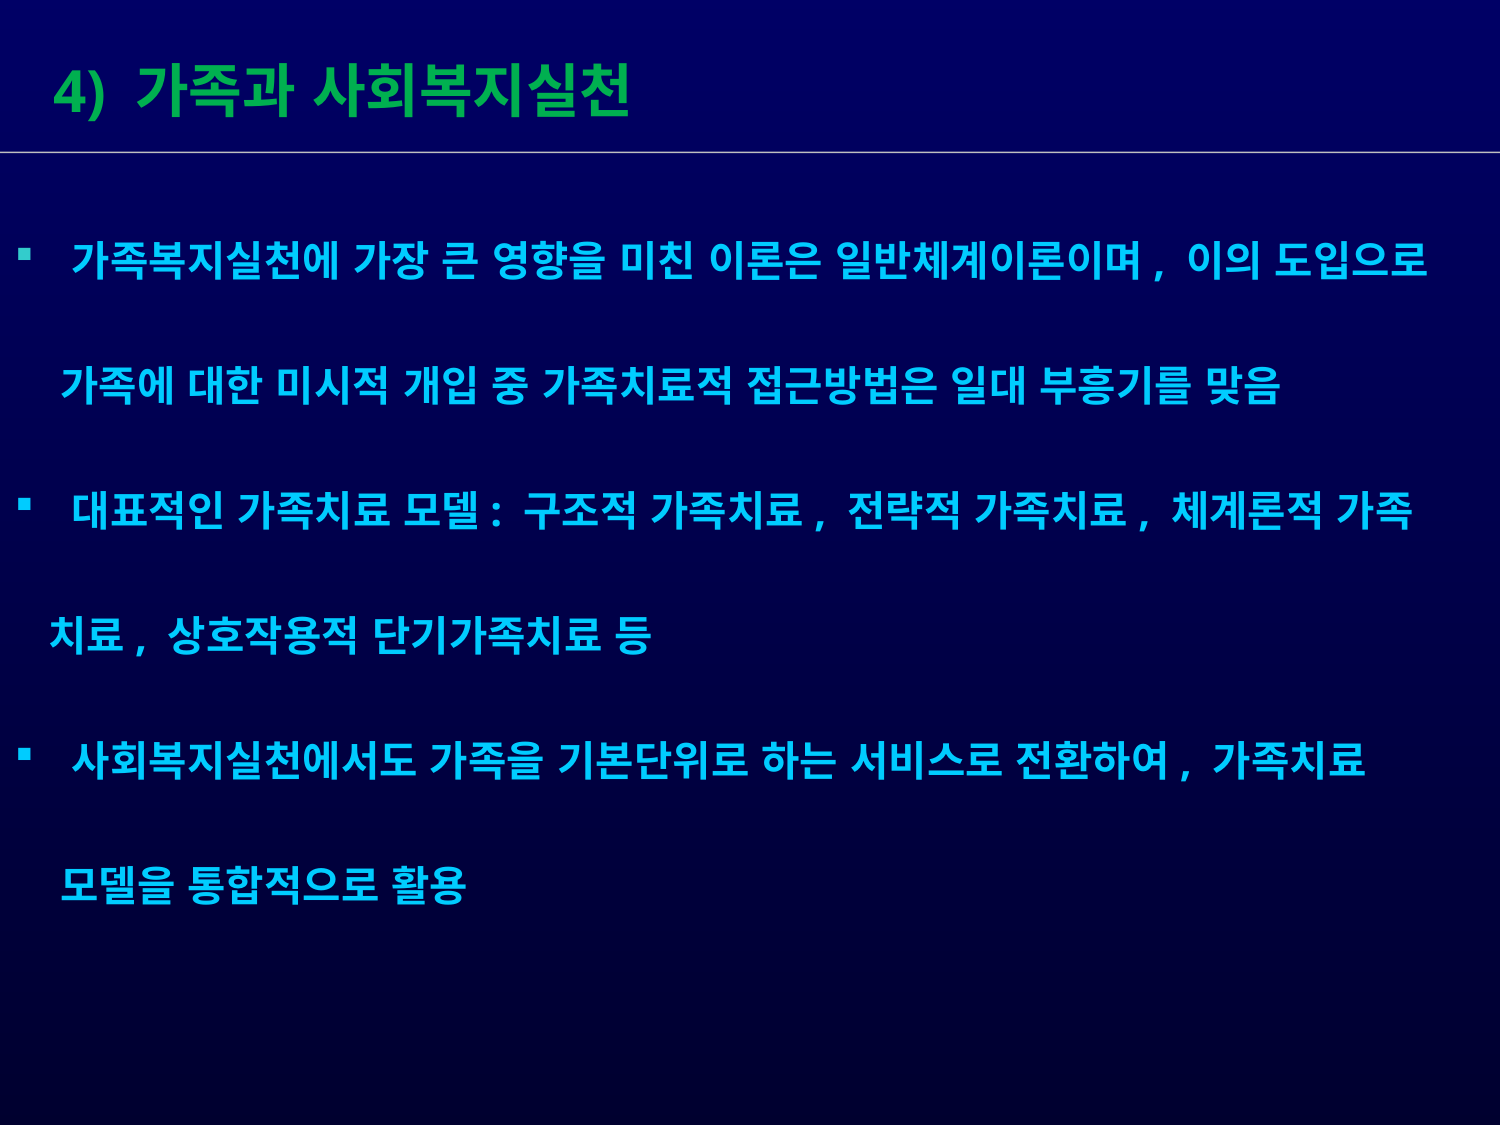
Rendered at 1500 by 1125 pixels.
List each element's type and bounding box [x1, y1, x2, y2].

text_box [0, 46, 1500, 925]
